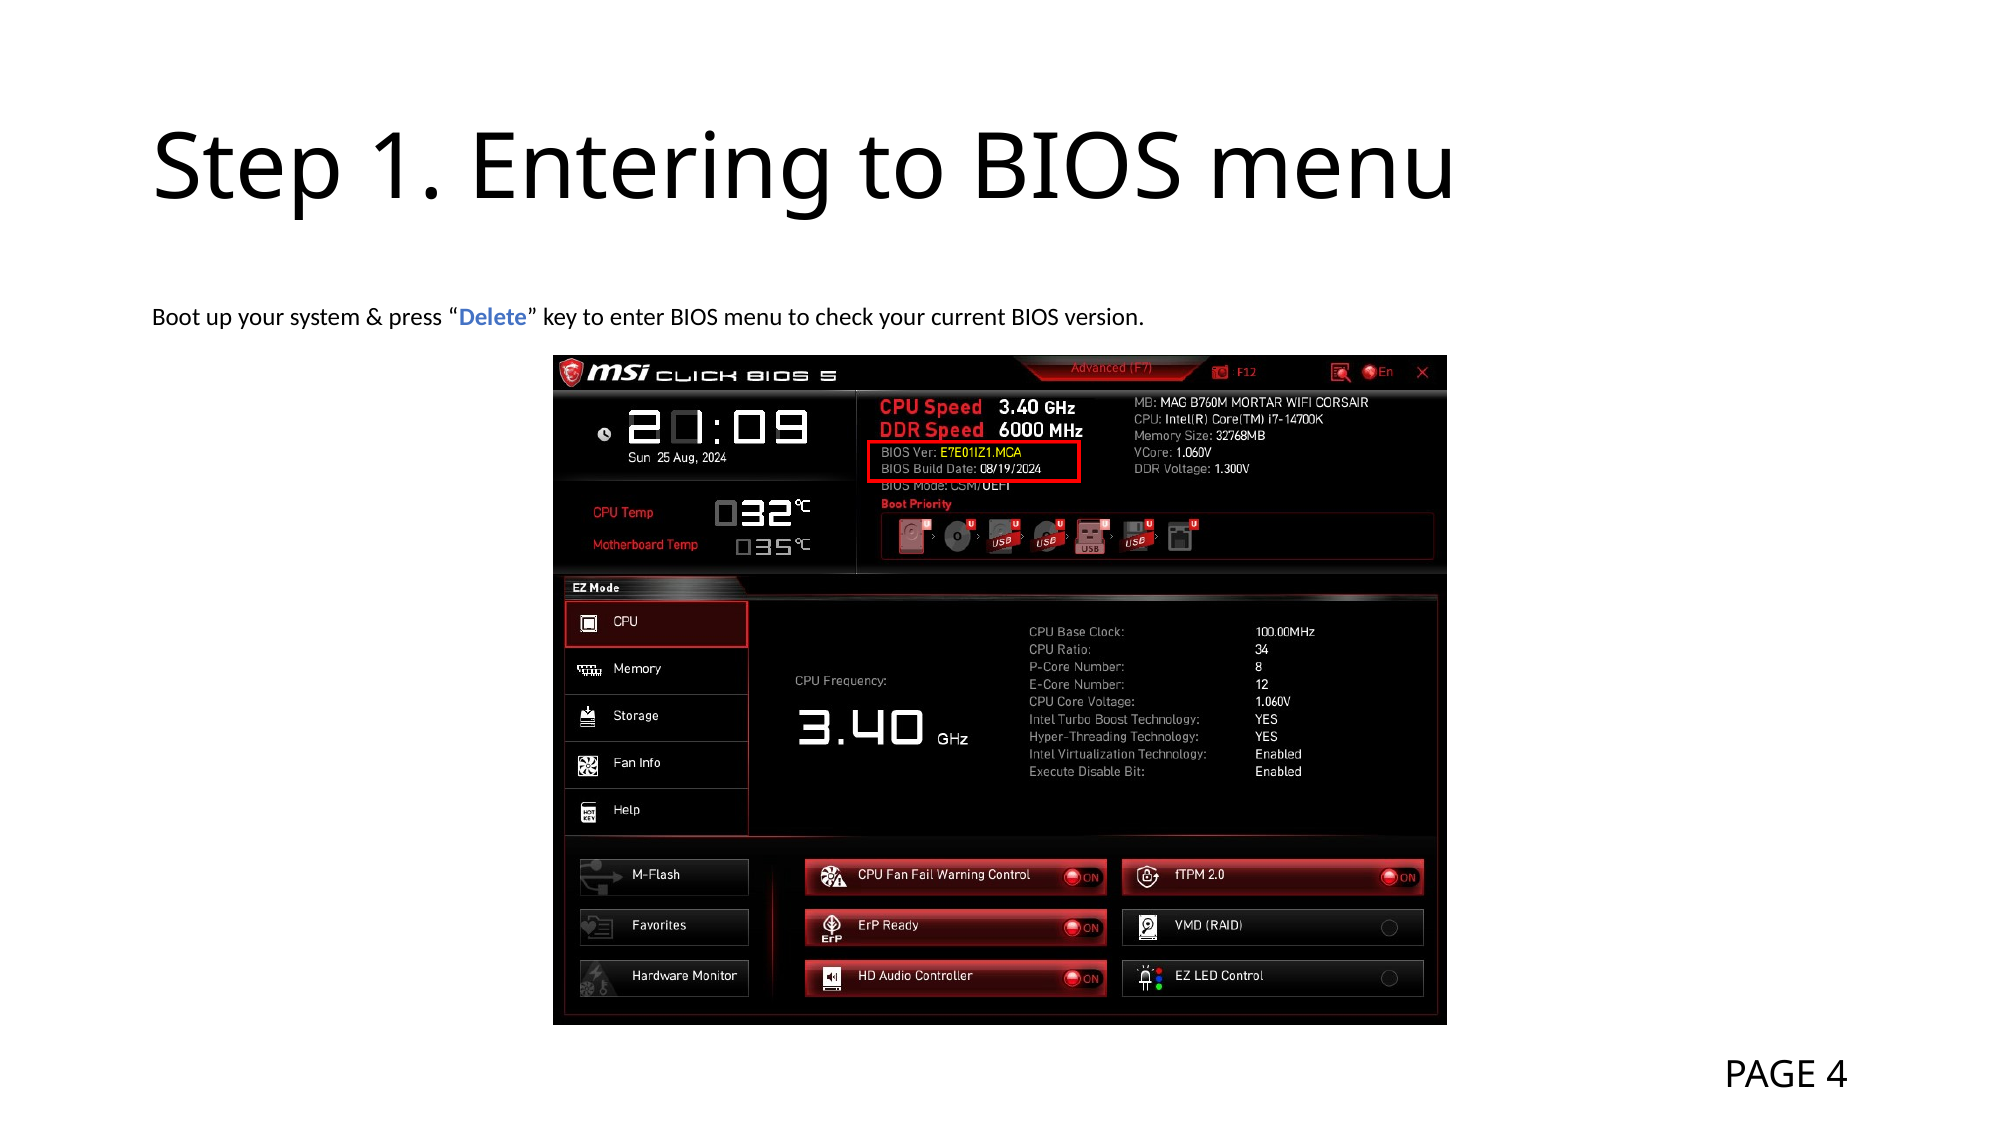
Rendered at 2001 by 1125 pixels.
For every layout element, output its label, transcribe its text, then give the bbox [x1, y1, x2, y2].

text_box Boot up your system & press “Delete” key to enter BIOS menu to check your current BIOS version. [137, 293, 1431, 369]
picture [553, 355, 1447, 1025]
slide_number PAGE 4 [1412, 1042, 1863, 1103]
title Step 1. Entering to BIOS menu [137, 59, 1863, 278]
